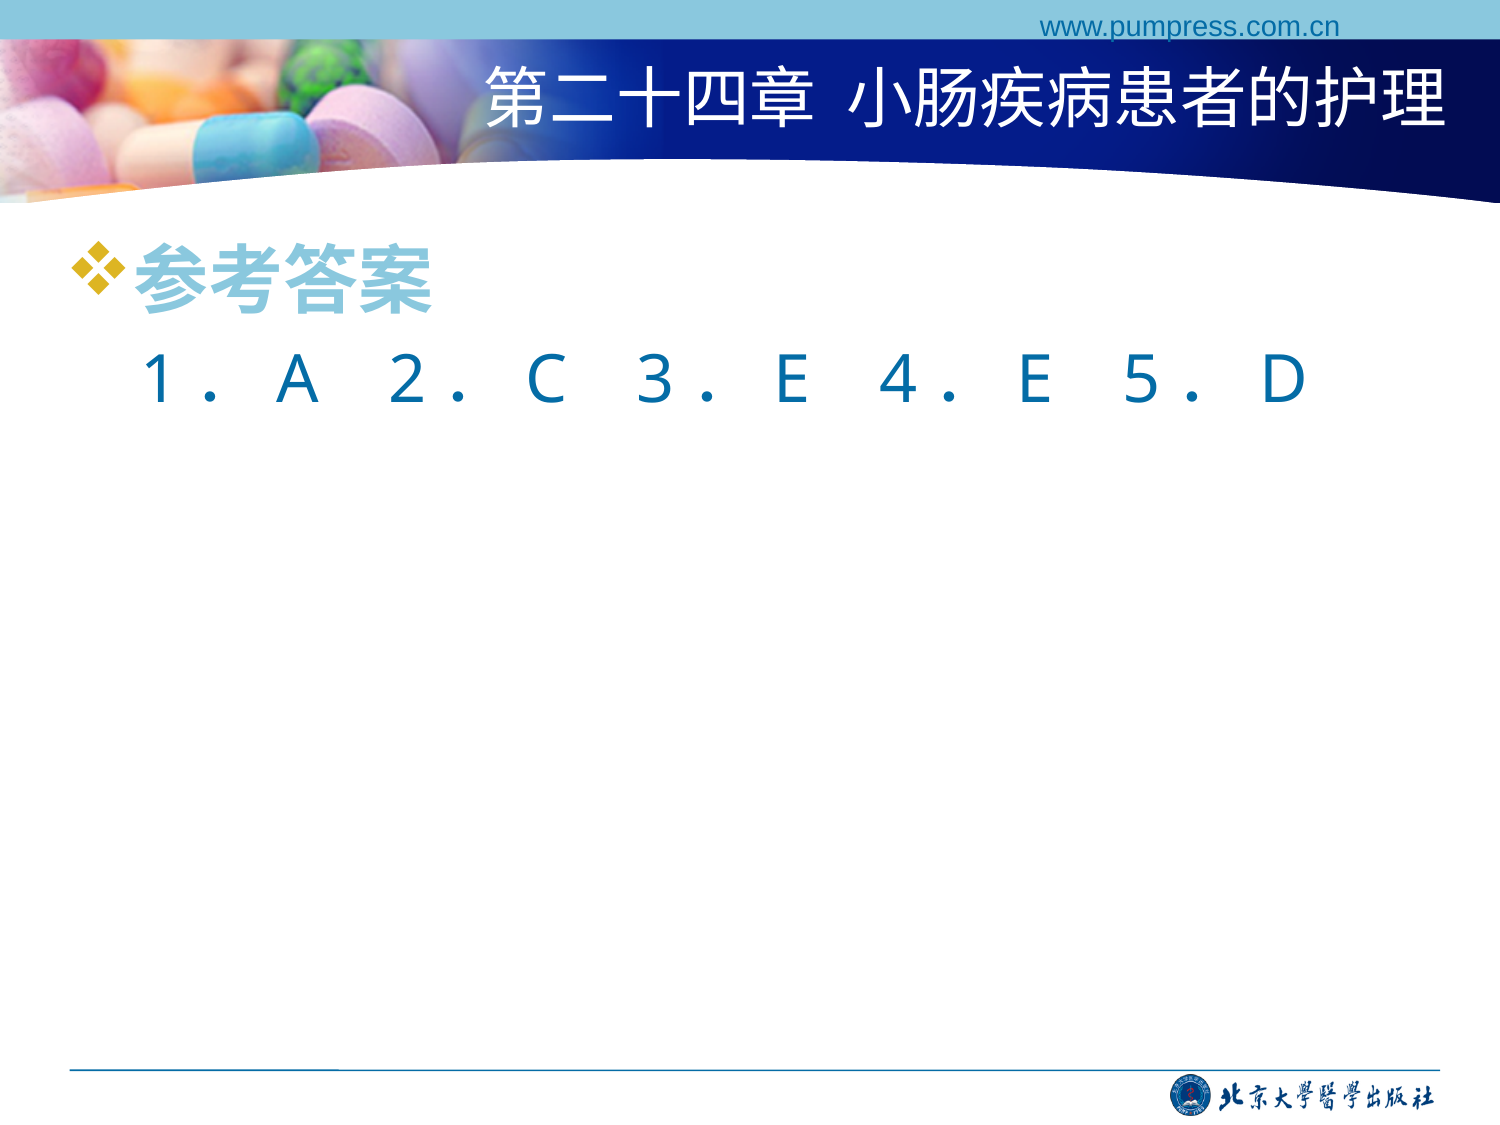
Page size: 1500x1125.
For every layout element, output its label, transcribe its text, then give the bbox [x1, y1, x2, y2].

picture [0, 40, 1500, 203]
title 第二十四章 小肠疾病患者的护理 [137, 49, 1463, 143]
list 参考答案 1．A 2．C 3．E 4．E 5．D [49, 224, 1463, 1026]
slide_number www.pumpress.com.cn [1025, 0, 1463, 38]
picture [1170, 1074, 1436, 1118]
